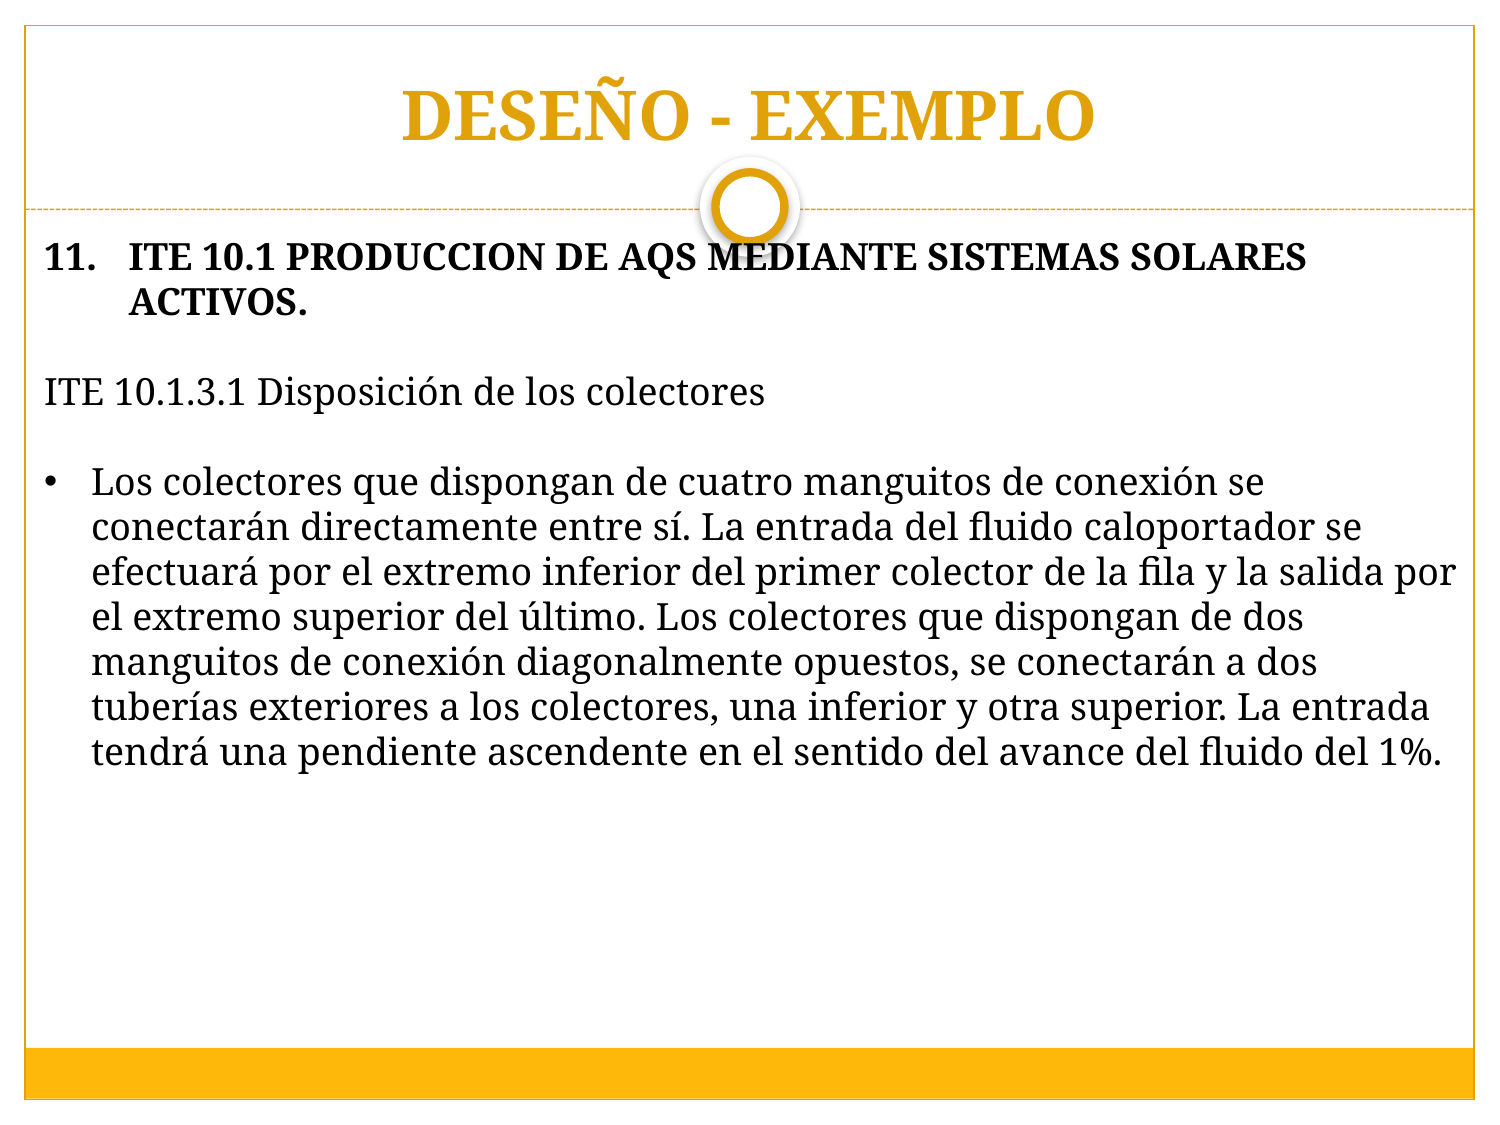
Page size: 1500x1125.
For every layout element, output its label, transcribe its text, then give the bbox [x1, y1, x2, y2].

text_box ITE 10.1 PRODUCCION DE AQS MEDIANTE SISTEMAS SOLARES ACTIVOS. ITE 10.1.3.1 Disposición de los colectores Los colectores que dispongan de cuatro manguitos de conexión se conectarán directamente entre sí. La entrada del fluido caloportador se efectuará por el extremo inferior del primer colector de la fila y la salida por el extremo superior del último. Los colectores que dispongan de dos manguitos de conexión diagonalmente opuestos, se conectarán a dos tuberías exteriores a los colectores, una inferior y otra superior. La entrada tendrá una pendiente ascendente en el sentido del avance del fluido del 1%. [29, 225, 1483, 781]
title DESEÑO - EXEMPLO [49, 37, 1450, 162]
